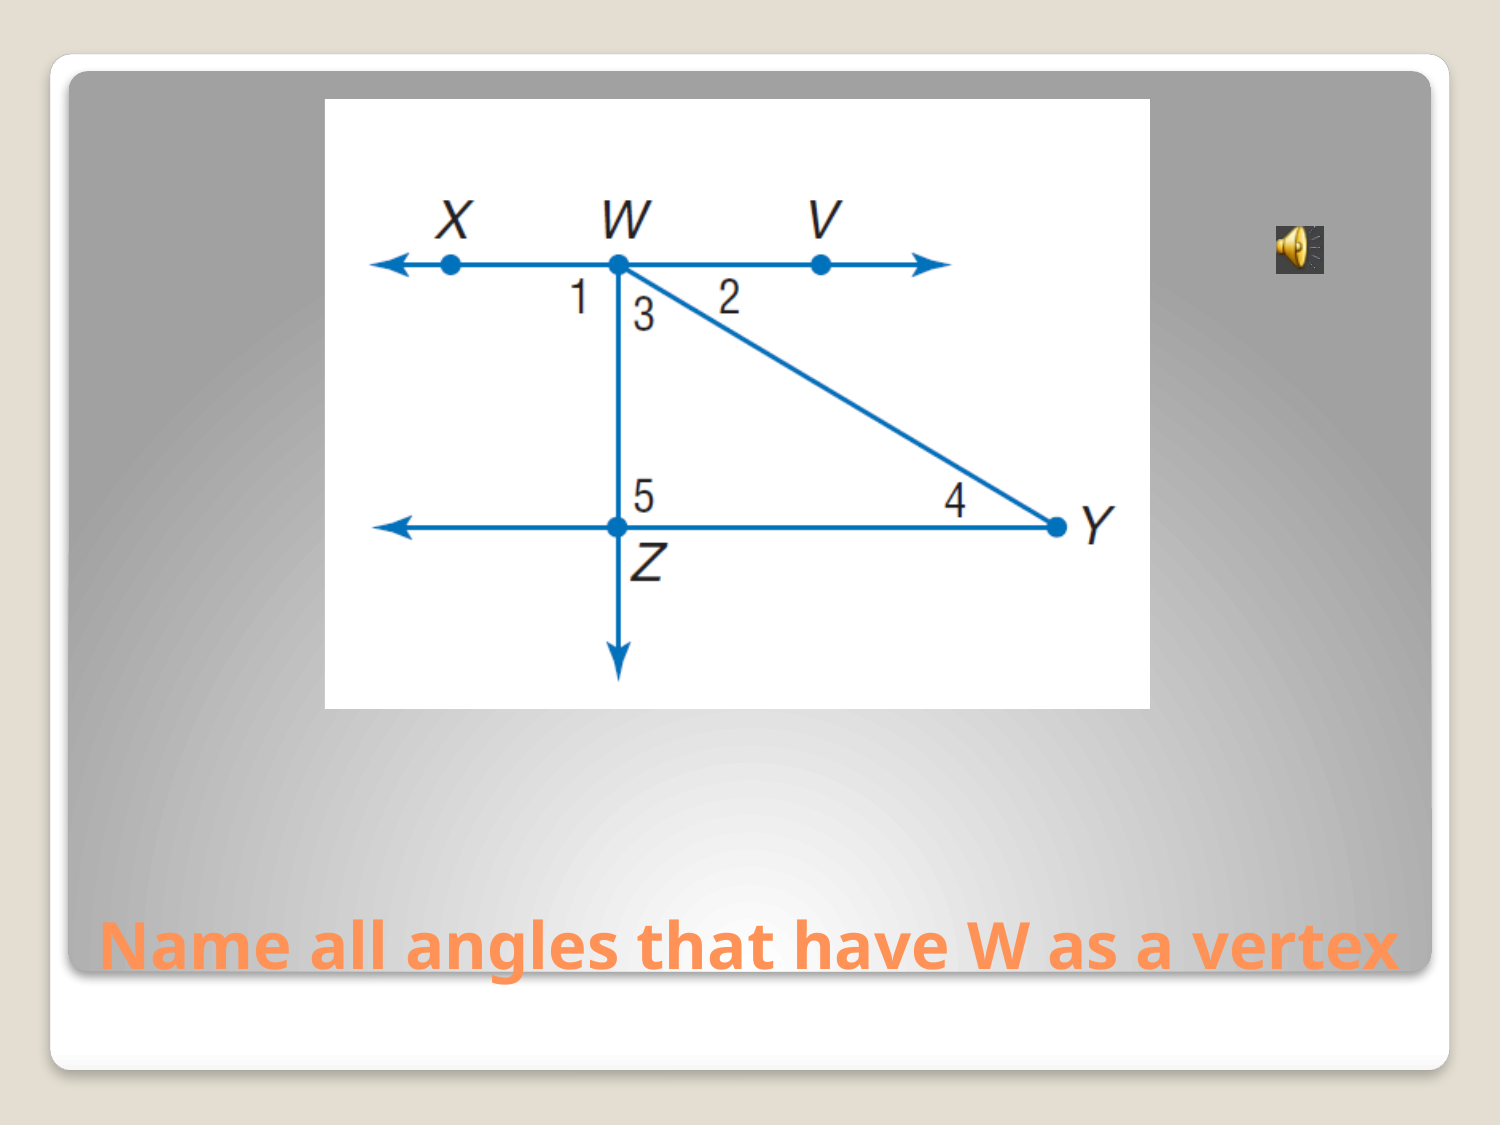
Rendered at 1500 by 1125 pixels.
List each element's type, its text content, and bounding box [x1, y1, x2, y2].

picture [1274, 224, 1326, 276]
title Name all angles that have W as a vertex [82, 817, 1425, 990]
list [324, 99, 1151, 710]
